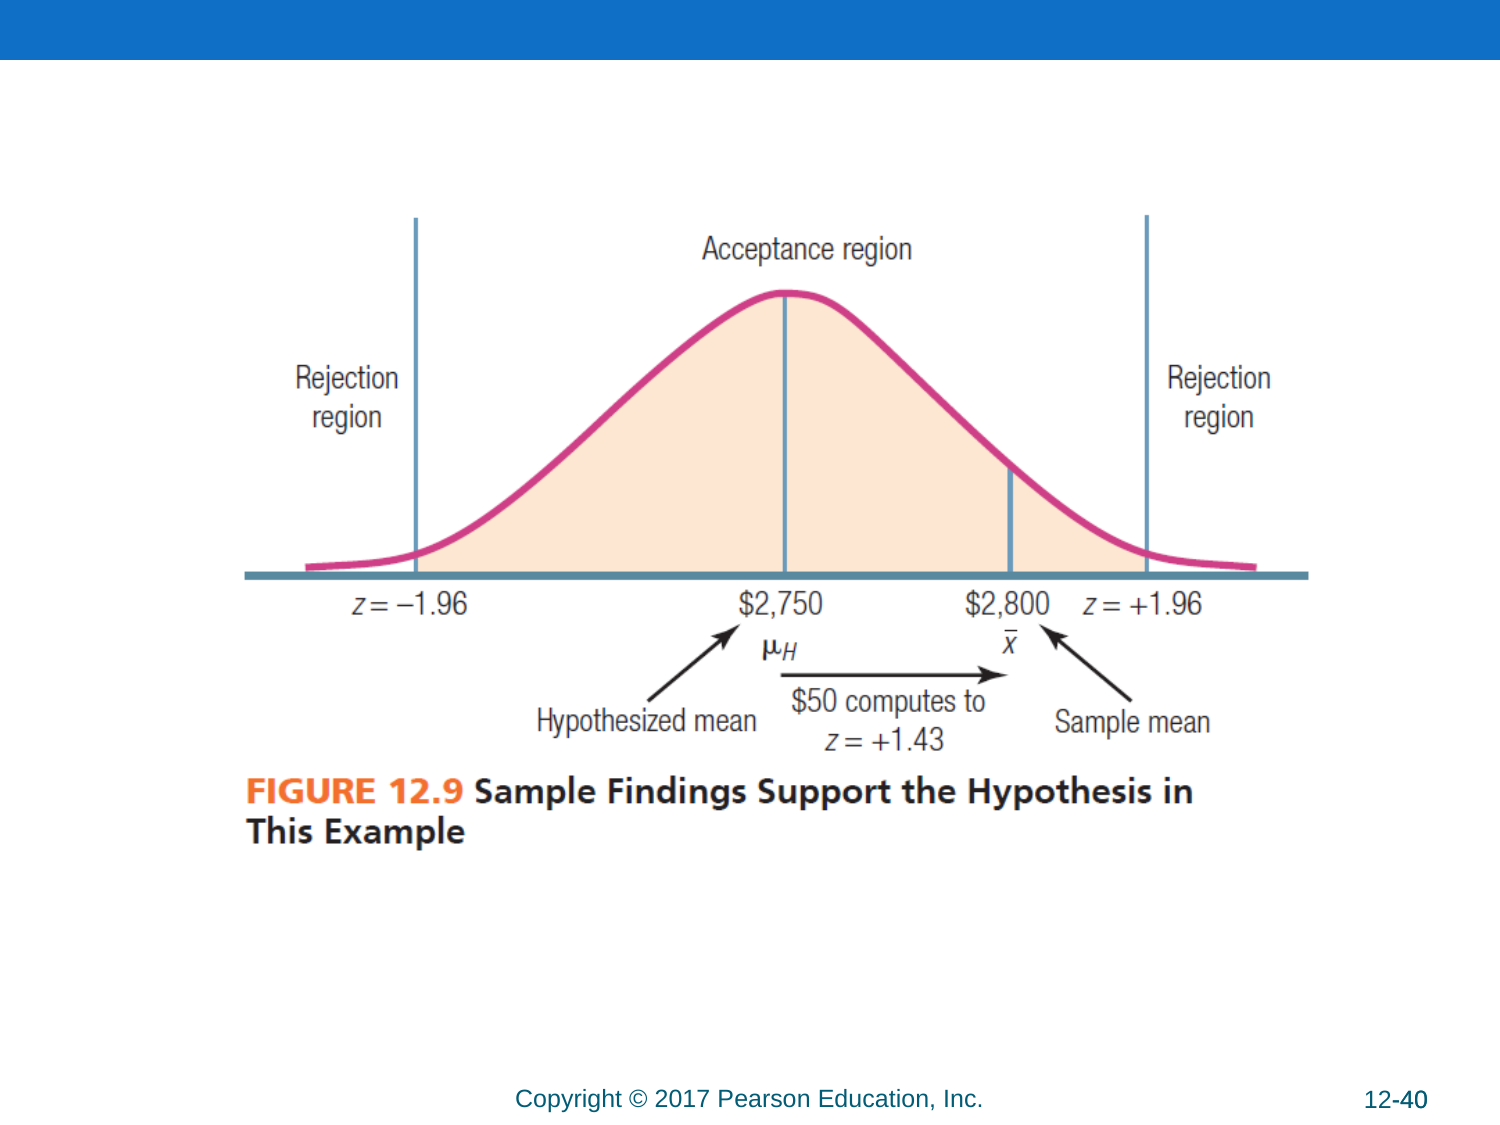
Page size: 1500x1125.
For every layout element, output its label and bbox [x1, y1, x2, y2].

picture [641, 1100, 647, 1107]
picture [181, 175, 1335, 877]
